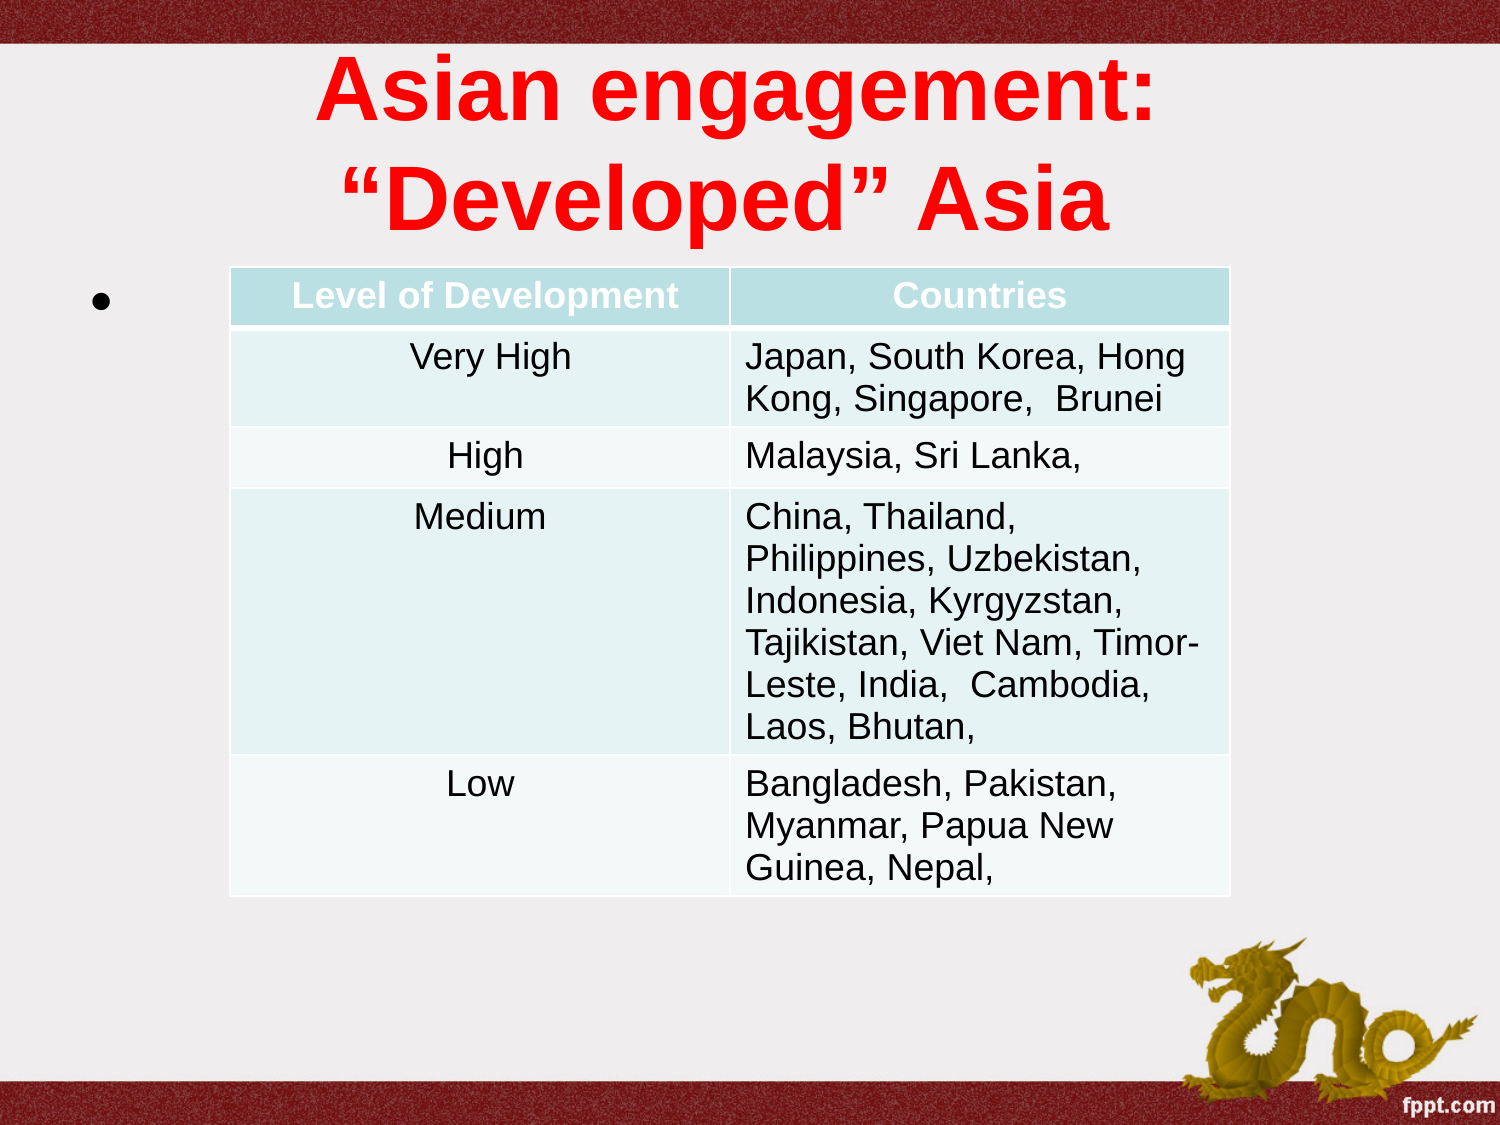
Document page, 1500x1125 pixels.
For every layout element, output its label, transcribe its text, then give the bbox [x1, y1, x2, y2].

table_cell High [231, 428, 729, 487]
list [74, 262, 1426, 1006]
table_header Level of Development [231, 268, 729, 325]
table_cell Low [231, 756, 729, 895]
table_header Countries [731, 268, 1229, 325]
table_cell China, Thailand, Philippines, Uzbekistan, Indonesia, Kyrgyzstan, Tajikistan, Viet Nam, Timor-Leste, India, Cambodia, Laos, Bhutan, [731, 489, 1229, 754]
table_cell Medium [231, 489, 729, 754]
table_cell Very High [231, 331, 729, 426]
table_cell Bangladesh, Pakistan, Myanmar, Papua New Guinea, Nepal, [731, 756, 1229, 895]
picture [0, 0, 1500, 1125]
table_cell Japan, South Korea, Hong Kong, Singapore, Brunei [731, 331, 1229, 426]
table_cell Malaysia, Sri Lanka, [731, 428, 1229, 487]
title Asian engagement: “Developed” Asia [74, 44, 1426, 233]
